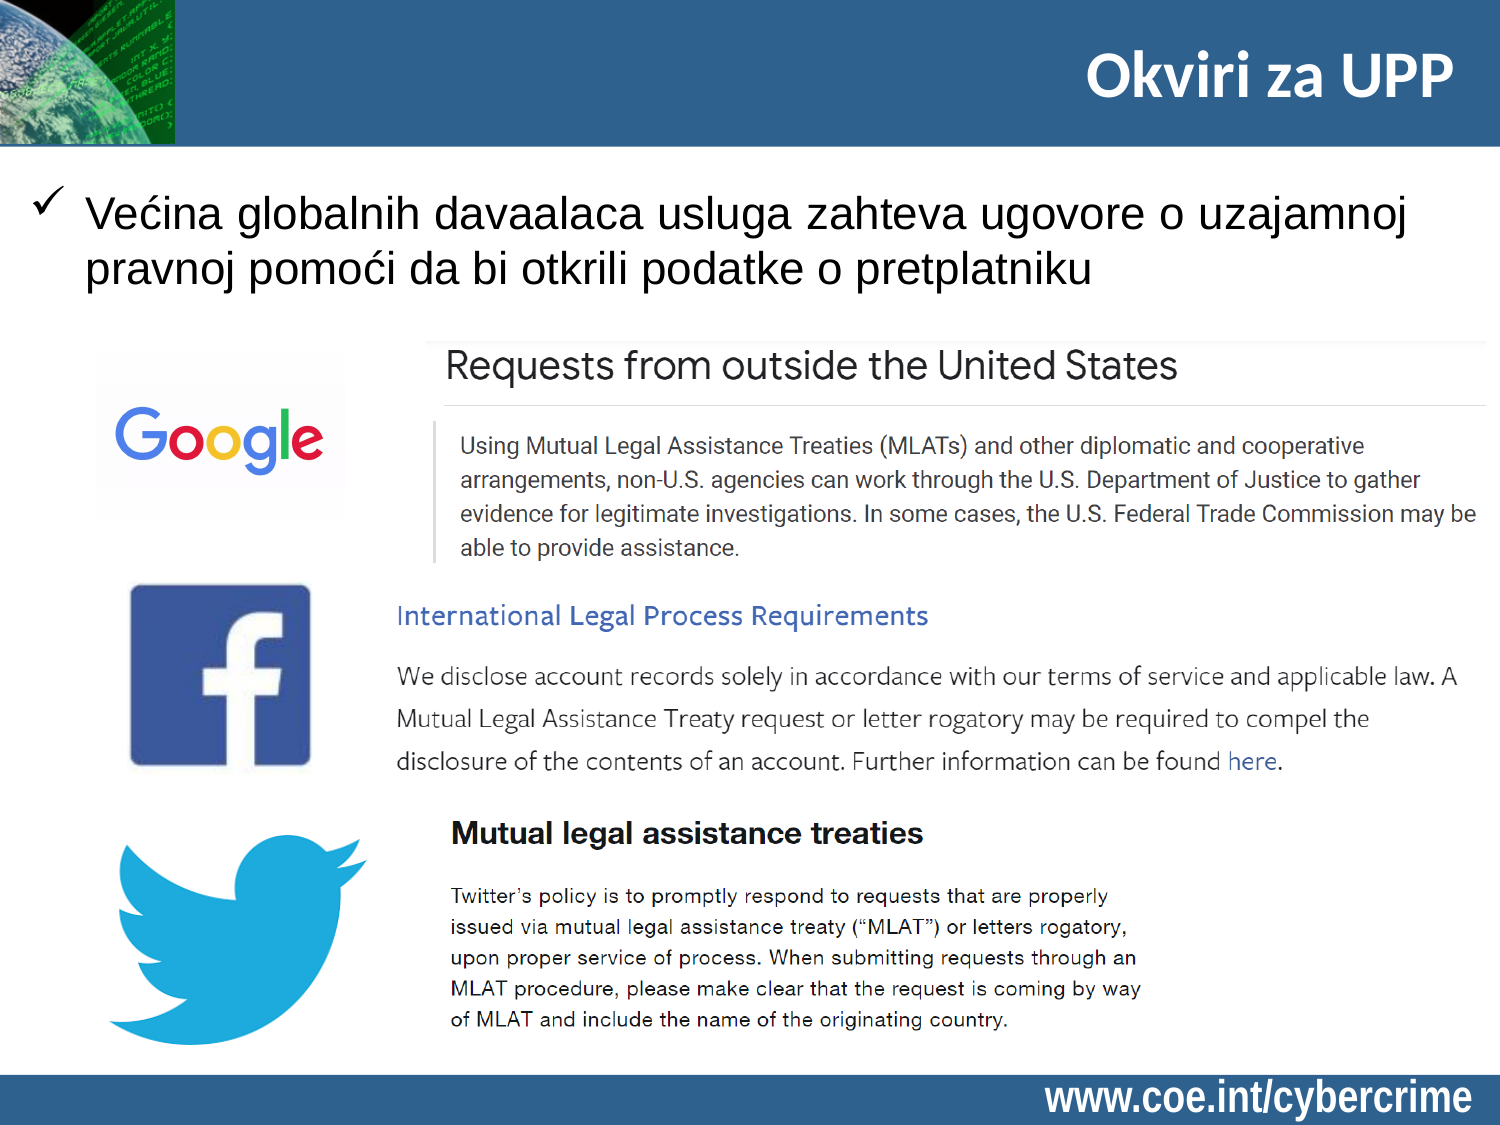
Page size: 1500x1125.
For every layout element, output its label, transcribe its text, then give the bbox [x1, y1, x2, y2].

text_box [0, 1073, 1030, 1125]
text_box www.coe.int/cybercrime [1030, 1059, 1500, 1125]
picture [0, 0, 175, 144]
picture [426, 341, 1486, 582]
picture [109, 835, 367, 1045]
picture [440, 808, 1163, 1053]
picture [366, 587, 1486, 790]
picture [95, 354, 345, 521]
picture [126, 580, 314, 776]
text_box Okviri za UPP [177, 0, 1500, 149]
text_box Većina globalnih davaalaca usluga zahteva ugovore o uzajamnoj pravnoj pomoći da bi otkrili podatke o pretplatniku [14, 175, 1423, 411]
